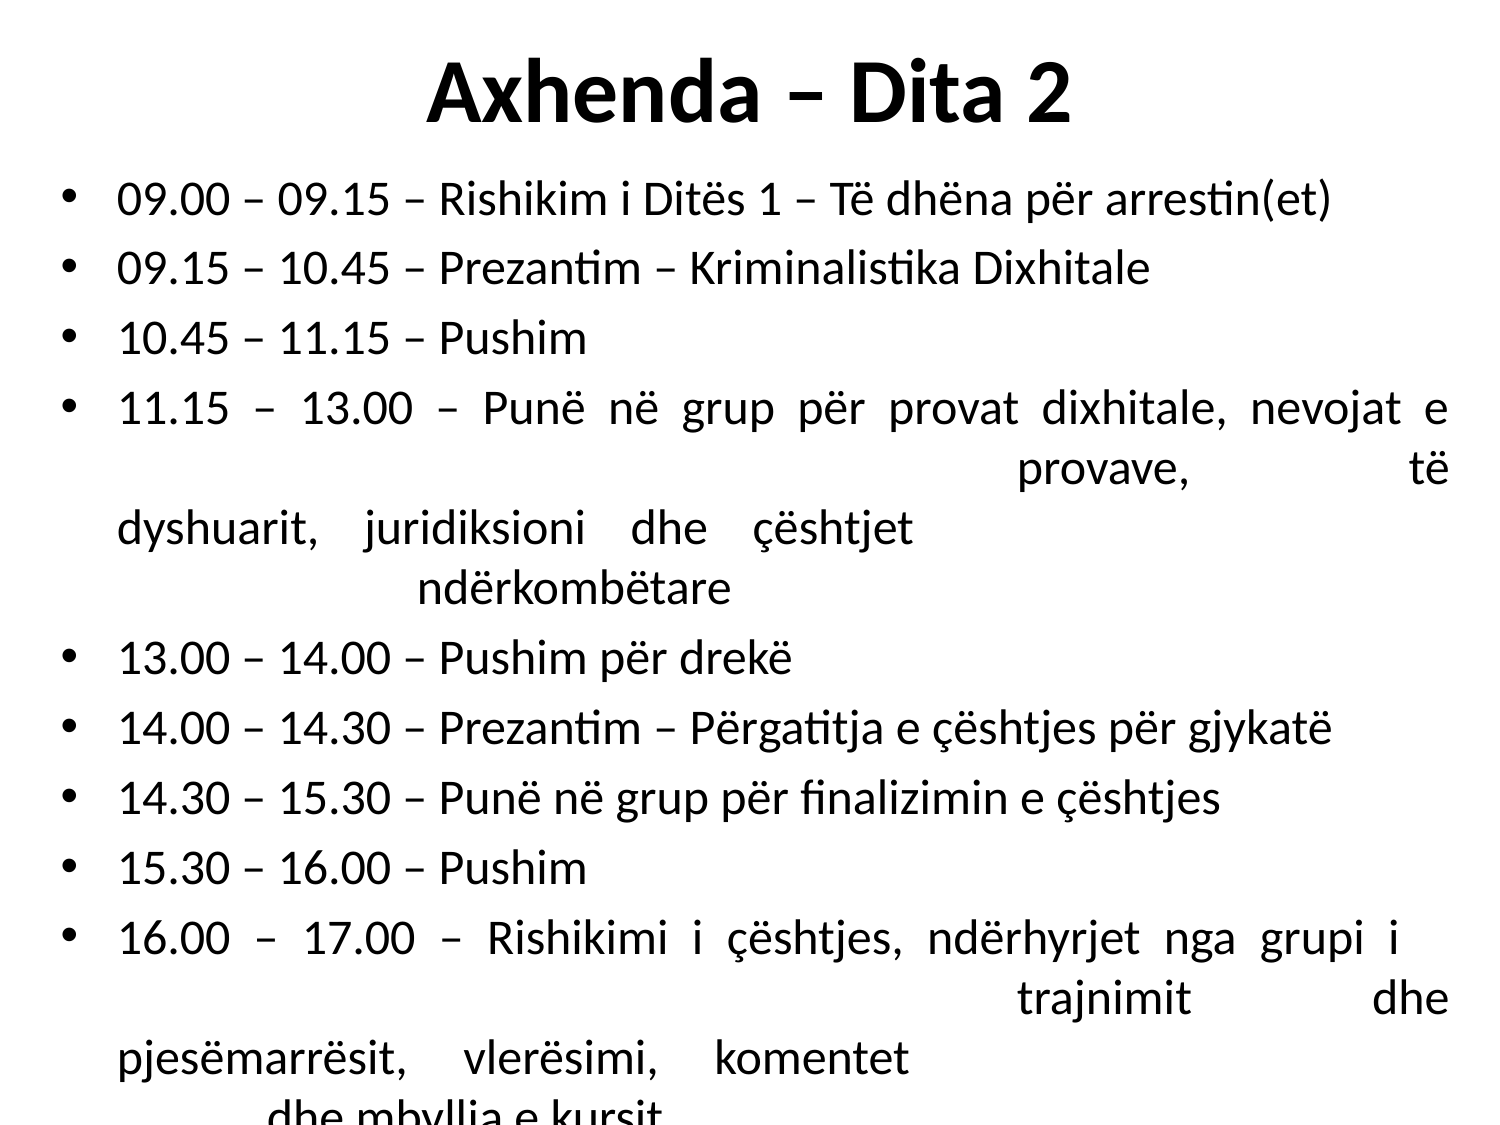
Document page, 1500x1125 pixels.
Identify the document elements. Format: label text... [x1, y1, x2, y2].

list 09.00 – 09.15 – Rishikim i Ditës 1 – Të dhëna për arrestin(et) 09.15 – 10.45 – Prezantim – Kriminalistika Dixhitale 10.45 – 11.15 – Pushim 11.15 – 13.00 – Punë në grup për provat dixhitale, nevojat e provave, të dyshuarit, juridiksioni dhe çështjet ndërkombëtare 13.00 – 14.00 – Pushim për drekë 14.00 – 14.30 – Prezantim – Përgatitja e çështjes për gjykatë 14.30 – 15.30 – Punë në grup për finalizimin e çështjes 15.30 – 16.00 – Pushim 16.00 – 17.00 – Rishikimi i çështjes, ndërhyrjet nga grupi i trajnimit dhe pjesëmarrësit, vlerësimi, komentet dhe mbyllja e kursit [45, 157, 1465, 1074]
title Axhenda – Dita 2 [75, 14, 1425, 157]
